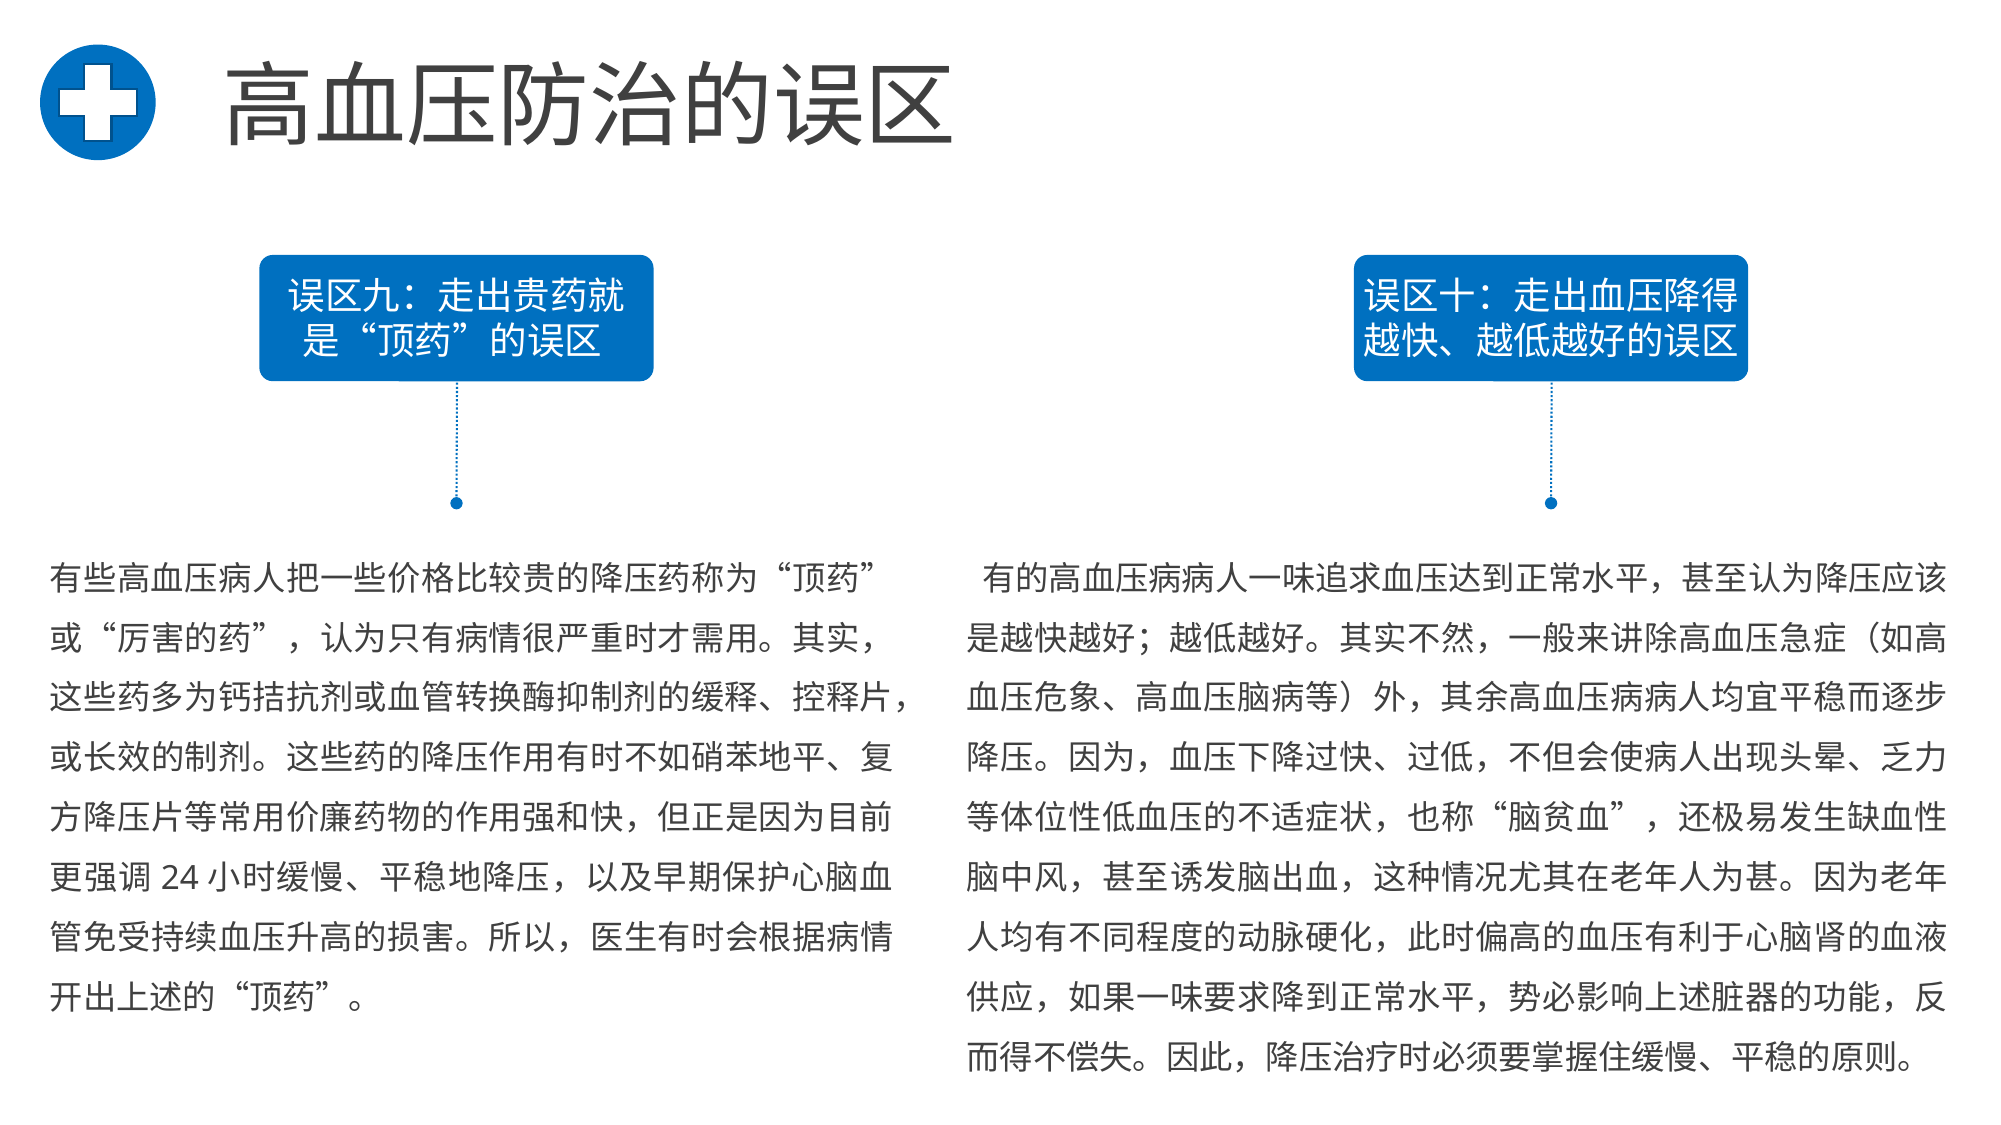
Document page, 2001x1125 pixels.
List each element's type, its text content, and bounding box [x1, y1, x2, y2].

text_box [951, 255, 1963, 1084]
text_box 高血压防治的误区 [201, 36, 979, 168]
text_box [34, 255, 909, 1024]
